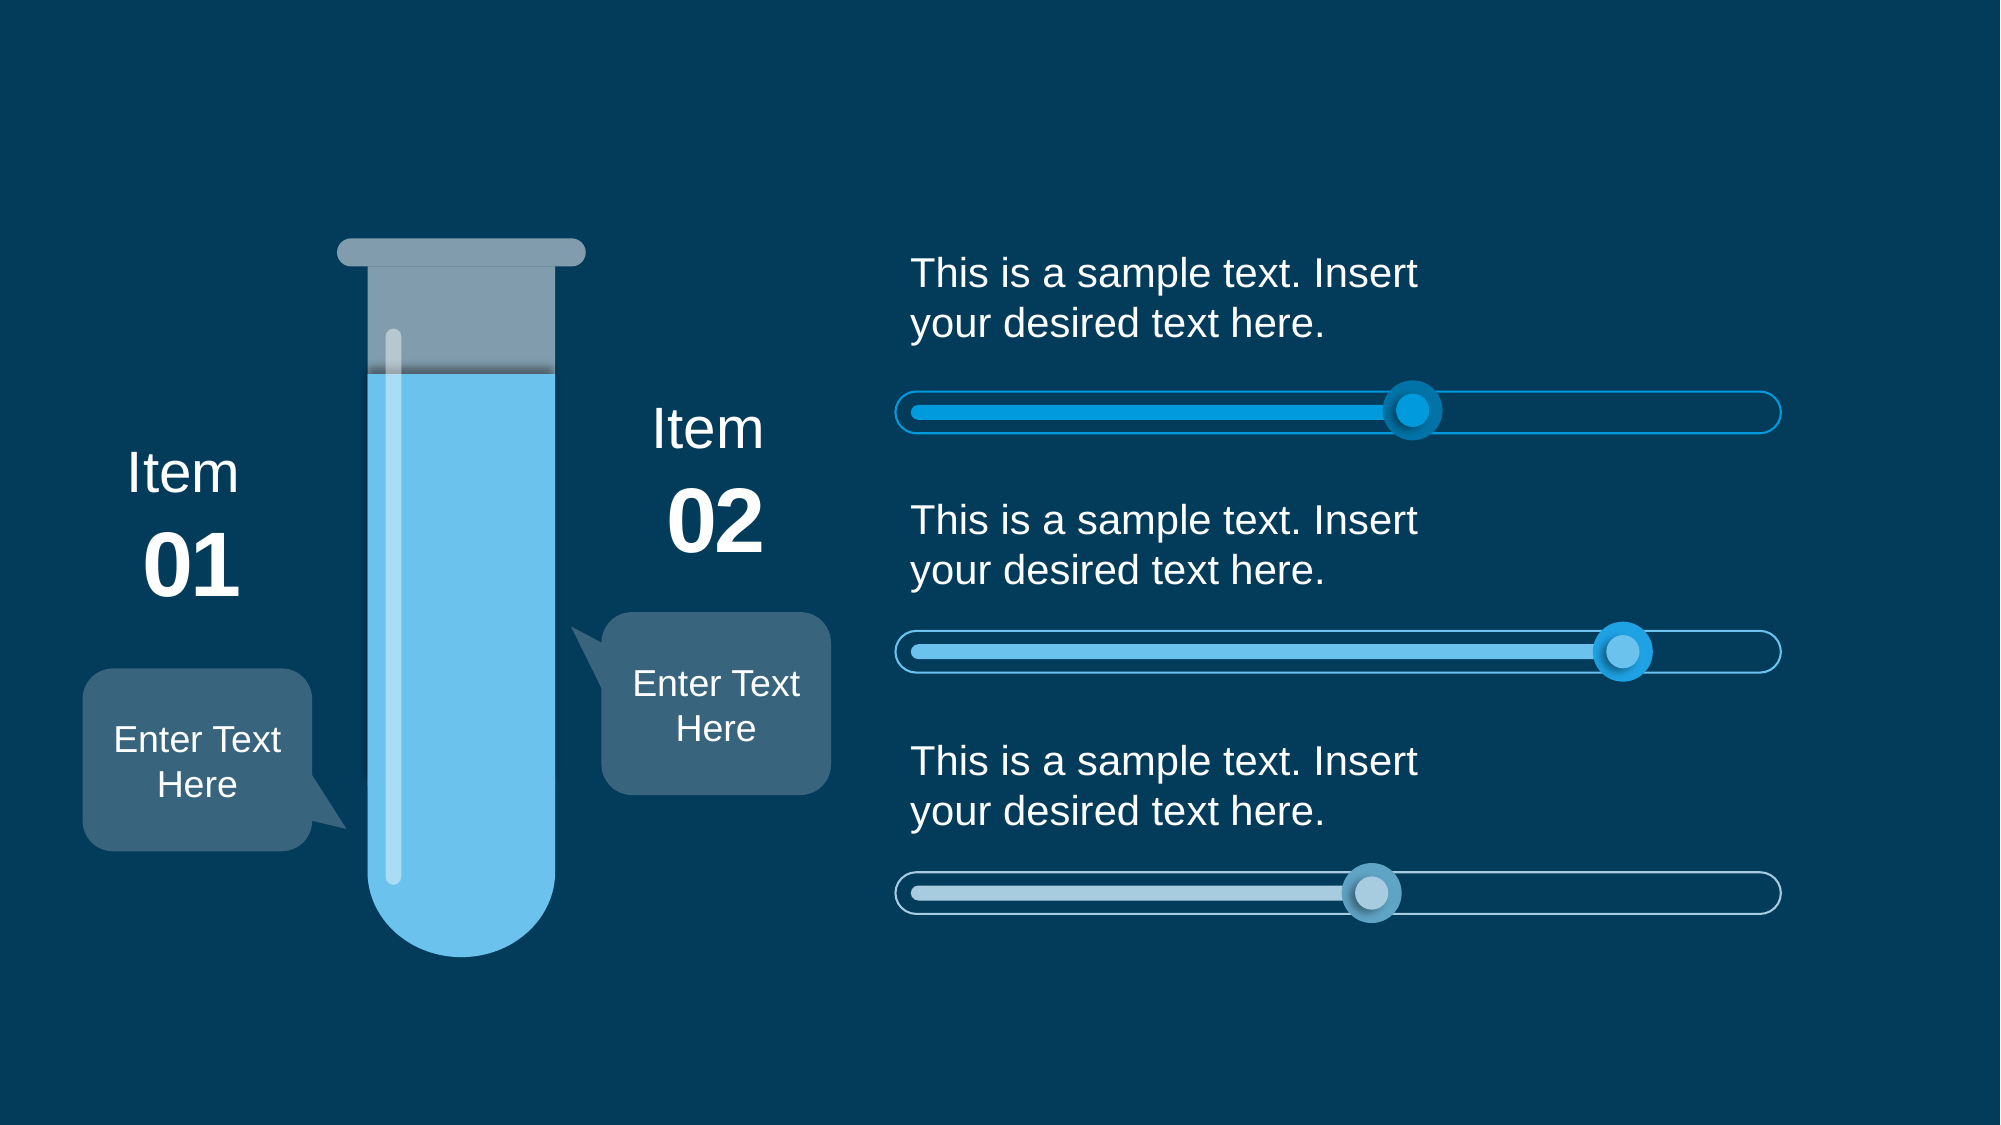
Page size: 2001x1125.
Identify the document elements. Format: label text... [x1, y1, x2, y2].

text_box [336, 238, 586, 958]
text_box Item 02 [636, 383, 796, 578]
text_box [895, 238, 1781, 441]
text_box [895, 726, 1781, 924]
text_box Enter Text Here [81, 667, 336, 853]
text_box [895, 485, 1781, 682]
text_box Item 01 [111, 427, 272, 622]
text_box Enter Text Here [586, 611, 833, 797]
